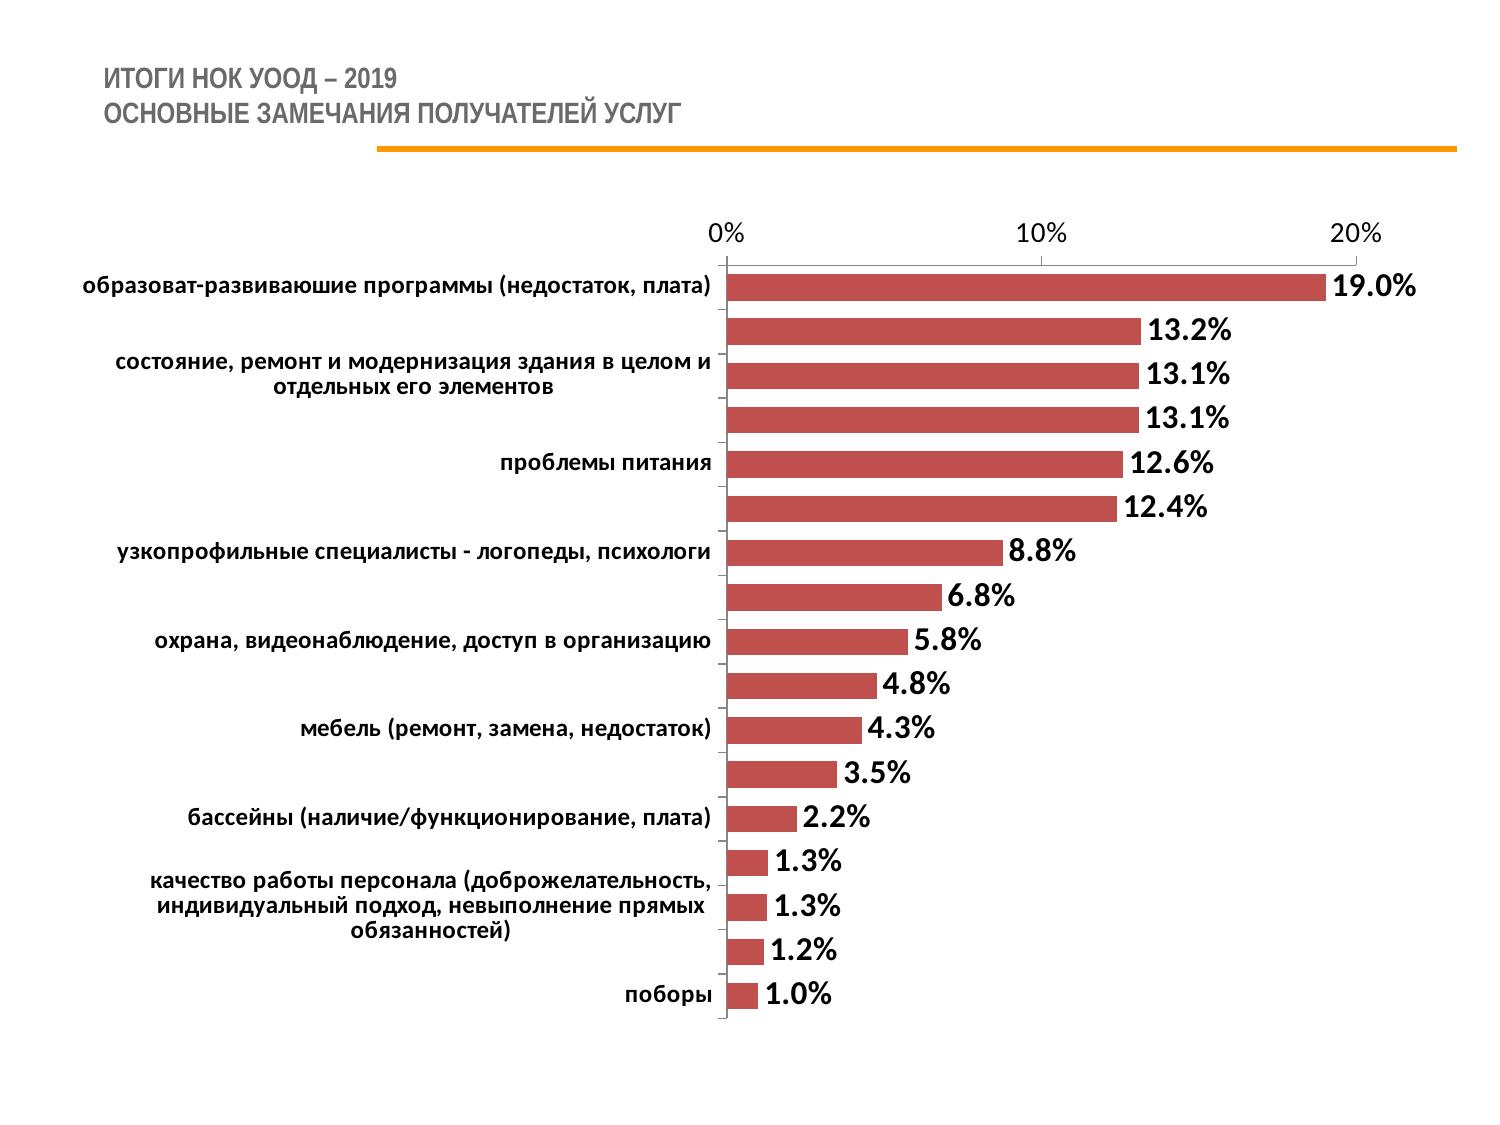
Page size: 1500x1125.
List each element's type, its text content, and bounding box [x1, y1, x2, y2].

chart [76, 207, 1424, 1036]
title ИТОГИ НОК УООД – 2019 основные замечания получателей услуг [88, 52, 1439, 138]
